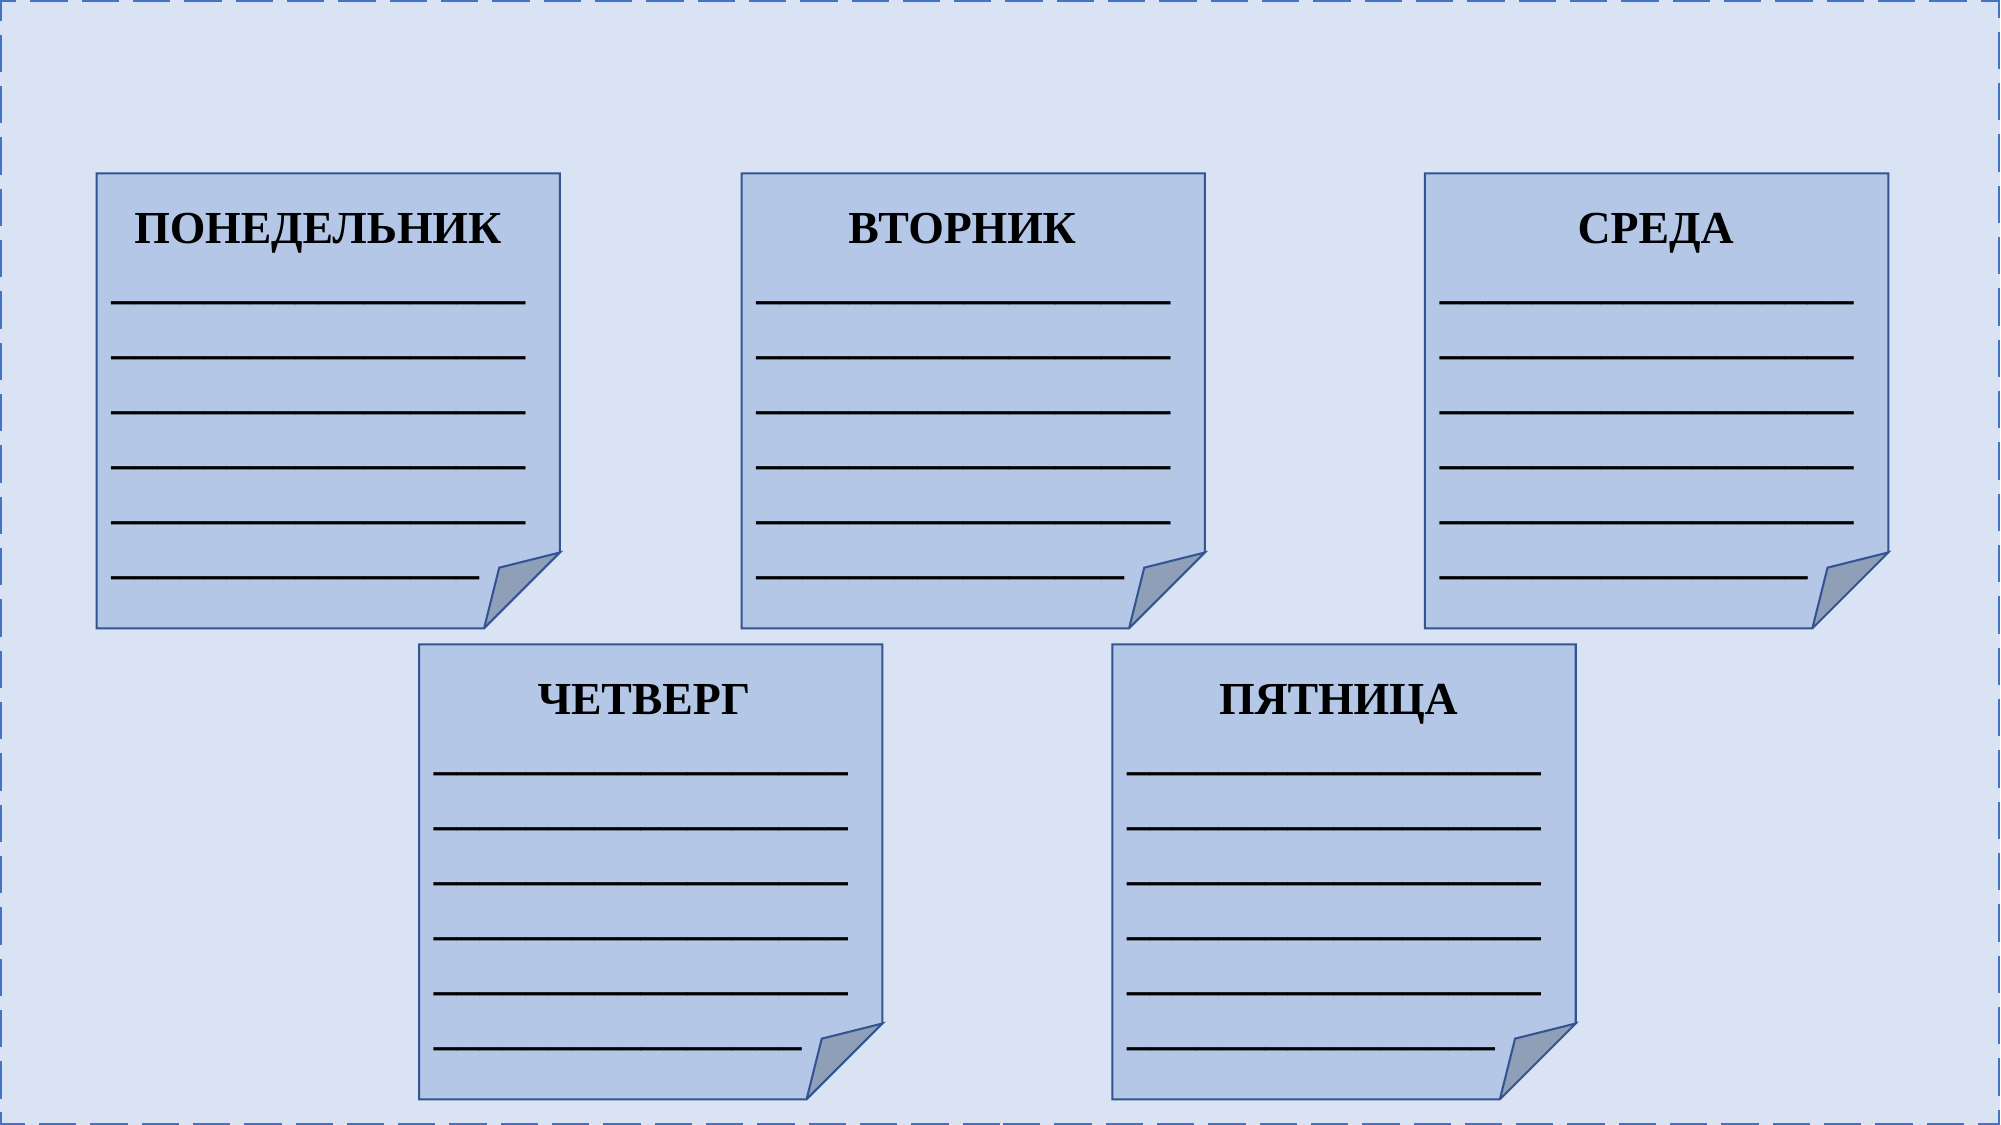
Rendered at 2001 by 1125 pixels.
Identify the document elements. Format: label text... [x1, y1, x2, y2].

text_box ЧЕТВЕРГ __________________ __________________ __________________ __________________ __________________ ________________ [418, 643, 886, 1101]
text_box СРЕДА __________________ __________________ __________________ __________________ __________________ ________________ [1423, 172, 1892, 630]
text_box ВТОРНИК __________________ __________________ __________________ __________________ __________________ ________________ [740, 172, 1209, 630]
text_box [0, 0, 2000, 1125]
text_box ПЯТНИЦА __________________ __________________ __________________ __________________ __________________ ________________ [1111, 643, 1580, 1101]
text_box ПОНЕДЕЛЬНИК __________________ __________________ __________________ __________________ __________________ ________________ [95, 172, 564, 630]
